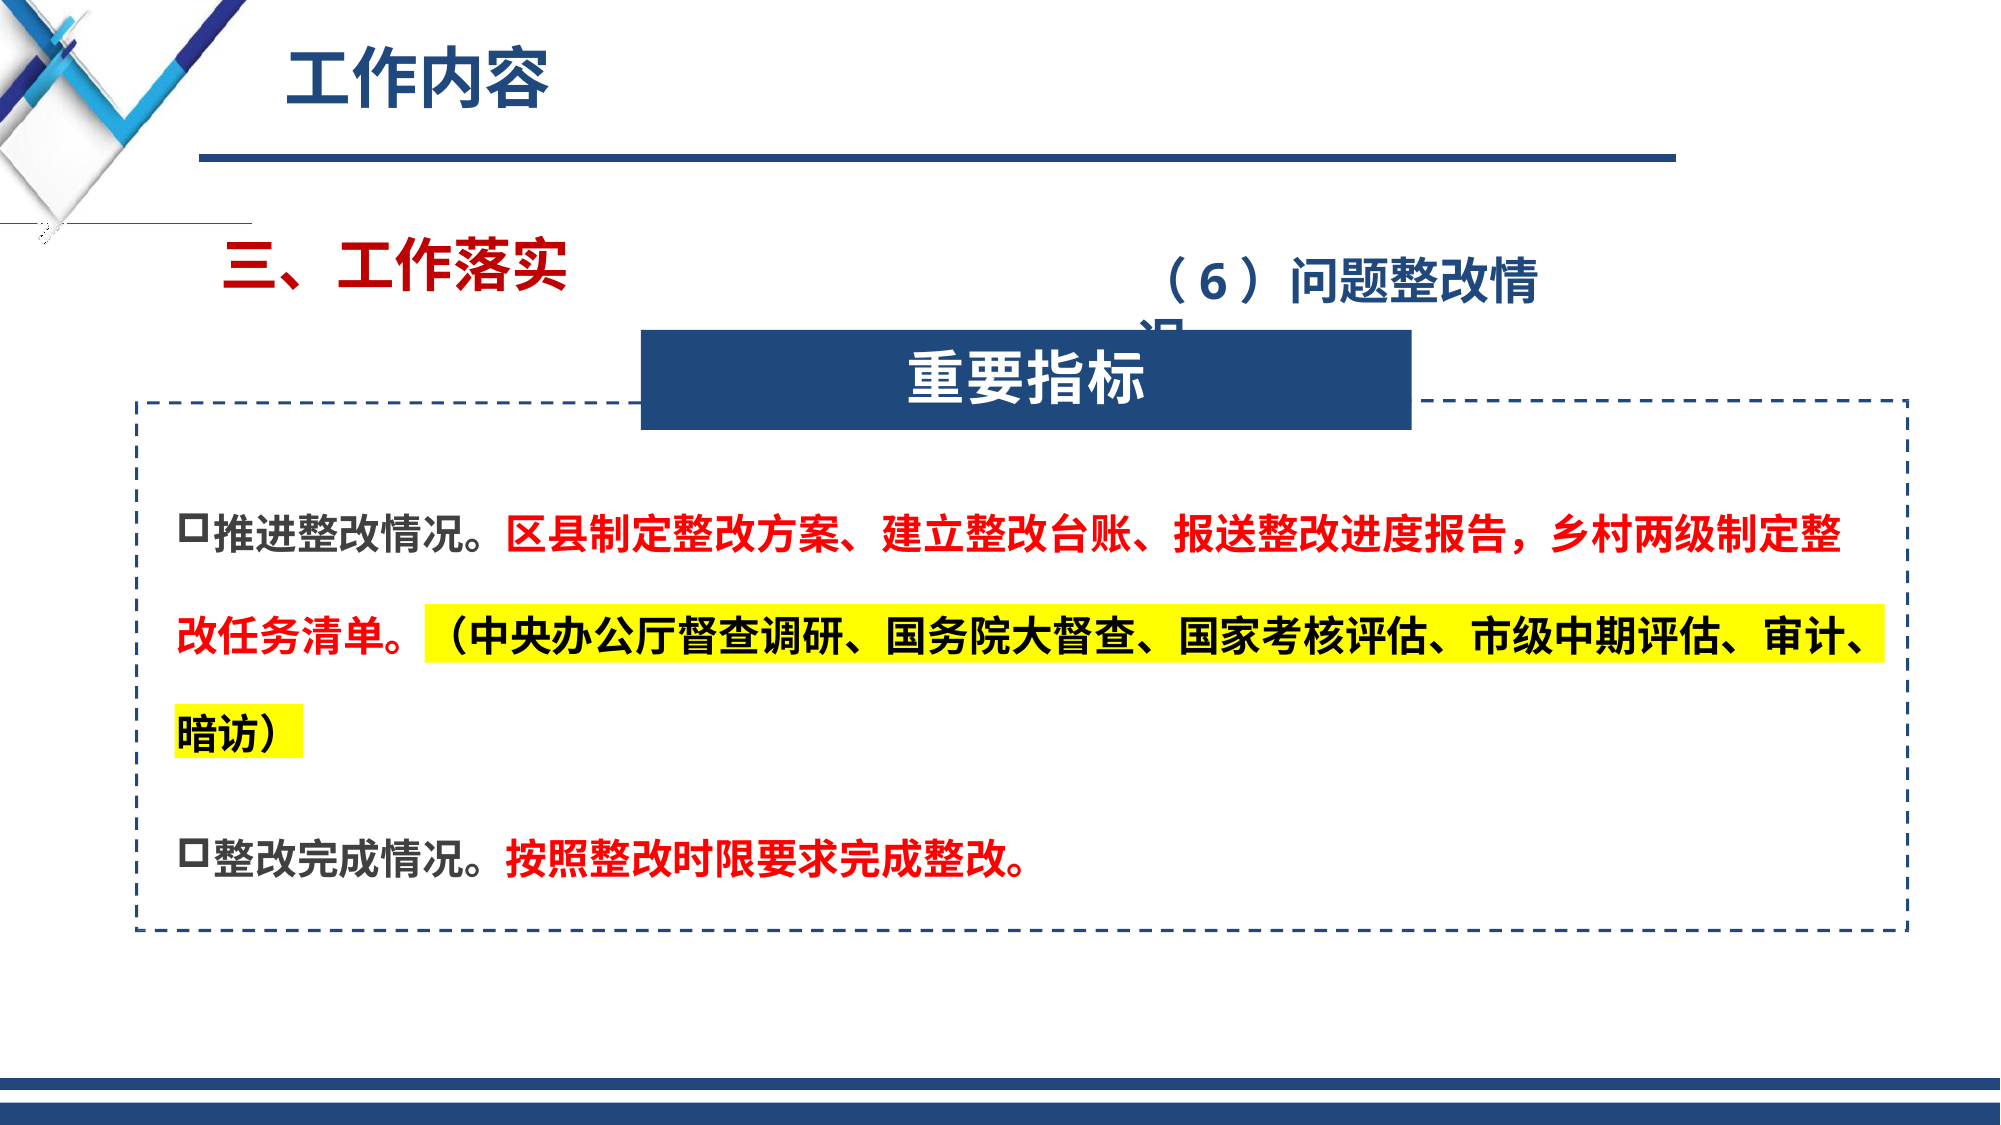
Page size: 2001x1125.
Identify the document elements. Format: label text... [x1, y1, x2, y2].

text_box [1620, 928, 1634, 933]
title 工作内容 [282, 33, 554, 224]
text_box [526, 928, 540, 933]
text_box [135, 467, 139, 480]
text_box [135, 773, 139, 787]
text_box [504, 928, 518, 933]
text_box [606, 401, 620, 405]
text_box [640, 411, 1412, 430]
text_box [1906, 679, 1910, 693]
text_box [308, 928, 321, 933]
text_box [1467, 928, 1480, 933]
text_box [1642, 928, 1655, 933]
text_box [322, 401, 335, 405]
text_box [147, 401, 160, 405]
text_box [1596, 399, 1609, 403]
text_box [1664, 928, 1677, 933]
text_box [1773, 928, 1787, 933]
text_box [343, 401, 357, 405]
text_box [540, 401, 554, 405]
text_box [1906, 723, 1910, 737]
text_box [409, 401, 423, 405]
text_box [1139, 928, 1152, 933]
text_box 整改完成情况。按照整改时限要求完成整改。 [174, 830, 1049, 884]
text_box [198, 928, 212, 933]
text_box [169, 401, 182, 405]
text_box [1795, 928, 1809, 933]
text_box [811, 928, 824, 933]
text_box [1705, 399, 1719, 403]
text_box （6）问题整改情况 [1135, 247, 1571, 370]
text_box [1270, 928, 1284, 933]
text_box [1379, 928, 1393, 933]
text_box [417, 928, 430, 933]
text_box [1906, 636, 1910, 649]
text_box [1906, 701, 1910, 715]
text_box [1530, 399, 1544, 403]
text_box [942, 928, 955, 933]
text_box [592, 928, 605, 933]
text_box [234, 401, 248, 405]
text_box [964, 928, 977, 933]
text_box [190, 401, 204, 405]
text_box [562, 401, 576, 405]
text_box [920, 928, 934, 933]
text_box [286, 928, 299, 933]
text_box [135, 817, 139, 830]
text_box [1683, 399, 1697, 403]
text_box [1576, 928, 1590, 933]
text_box [1095, 928, 1109, 933]
text_box [1117, 928, 1130, 933]
text_box [1883, 928, 1896, 933]
text_box [373, 928, 387, 933]
text_box [1906, 614, 1910, 627]
text_box [135, 423, 139, 437]
text_box [220, 928, 234, 933]
text_box [135, 489, 139, 502]
text_box [1836, 399, 1850, 403]
text_box [1204, 928, 1218, 933]
text_box [1161, 928, 1174, 933]
text_box [1336, 928, 1349, 933]
text_box [1904, 920, 1910, 933]
text_box [1421, 399, 1434, 403]
text_box 三、工作落实 [218, 226, 573, 299]
text_box [1639, 399, 1653, 403]
text_box [453, 401, 466, 405]
text_box [1401, 928, 1415, 933]
text_box [1906, 898, 1910, 912]
text_box [1008, 928, 1021, 933]
text_box [1817, 928, 1830, 933]
text_box [658, 928, 671, 933]
text_box [898, 928, 912, 933]
text_box [986, 928, 999, 933]
text_box [614, 928, 627, 933]
text_box [439, 928, 452, 933]
text_box [1029, 928, 1043, 933]
text_box [1443, 399, 1456, 403]
text_box [1906, 548, 1910, 562]
text_box [135, 926, 146, 933]
text_box [1906, 417, 1910, 430]
text_box [135, 533, 139, 546]
text_box [1749, 399, 1762, 403]
text_box [1839, 928, 1852, 933]
text_box [1906, 592, 1910, 605]
text_box [1708, 928, 1721, 933]
picture [0, 0, 252, 245]
text_box [723, 928, 737, 933]
text_box [135, 883, 139, 896]
text_box [1445, 928, 1459, 933]
text_box [497, 401, 510, 405]
text_box [1906, 854, 1910, 868]
text_box 暗访） [174, 703, 304, 759]
text_box [483, 928, 496, 933]
text_box [351, 928, 365, 933]
text_box [242, 928, 255, 933]
text_box [212, 401, 226, 405]
text_box [329, 928, 343, 933]
text_box [1618, 399, 1631, 403]
text_box [1906, 767, 1910, 780]
text_box [431, 401, 444, 405]
text_box [135, 620, 139, 634]
text_box [365, 401, 379, 405]
text_box [1486, 399, 1500, 403]
text_box [854, 928, 868, 933]
text_box 重要指标 [640, 338, 1412, 411]
text_box [745, 928, 759, 933]
text_box [1906, 876, 1910, 890]
text_box [1880, 399, 1894, 403]
text_box [176, 928, 190, 933]
text_box [789, 928, 802, 933]
text_box [1183, 928, 1196, 933]
text_box [1751, 928, 1765, 933]
text_box [1073, 928, 1087, 933]
text_box [1226, 928, 1240, 933]
text_box [1051, 928, 1065, 933]
text_box [1489, 928, 1502, 933]
text_box [256, 401, 269, 405]
text_box [135, 576, 139, 590]
text_box [1906, 504, 1910, 518]
text_box [1906, 570, 1910, 584]
text_box [387, 401, 401, 405]
text_box [636, 928, 649, 933]
text_box [584, 401, 598, 405]
text_box [1814, 399, 1828, 403]
text_box [135, 729, 139, 743]
text_box [1906, 526, 1910, 540]
text_box [135, 686, 139, 699]
text_box [135, 795, 139, 809]
text_box [135, 861, 139, 874]
text_box [1661, 399, 1675, 403]
text_box [1906, 483, 1910, 496]
text_box 推进整改情况。区县制定整改方案、建立整改台账、报送整改进度报告，乡村两级制定整 改任务清单。（中央办公厅督查调研、国务院大督查、国家考核评估、市级中期评估、审计、 [174, 505, 1887, 661]
text_box [767, 928, 780, 933]
text_box [1793, 399, 1806, 403]
text_box [1423, 928, 1437, 933]
text_box [1902, 399, 1910, 409]
text_box [1598, 928, 1612, 933]
text_box [1358, 928, 1371, 933]
text_box [833, 928, 846, 933]
text_box [1906, 745, 1910, 759]
text_box [701, 928, 715, 933]
text_box [135, 401, 139, 415]
text_box [135, 554, 139, 568]
text_box [1292, 928, 1305, 933]
text_box [300, 401, 313, 405]
text_box [135, 445, 139, 459]
text_box [1861, 928, 1874, 933]
text_box [1727, 399, 1740, 403]
text_box [548, 928, 562, 933]
text_box [1906, 461, 1910, 474]
text_box [1906, 658, 1910, 671]
text_box [135, 839, 139, 852]
text_box [1729, 928, 1743, 933]
text_box [1906, 833, 1910, 846]
text_box [1464, 399, 1478, 403]
text_box [135, 904, 139, 918]
text_box [135, 664, 139, 677]
text_box [628, 401, 641, 405]
text_box [1574, 399, 1587, 403]
text_box [264, 928, 277, 933]
text_box [278, 401, 291, 405]
text_box [1906, 439, 1910, 452]
text_box [570, 928, 584, 933]
text_box [154, 928, 168, 933]
text_box [1906, 789, 1910, 802]
text_box [135, 751, 139, 765]
text_box [679, 928, 693, 933]
text_box [1686, 928, 1699, 933]
text_box [0, 1102, 2000, 1125]
text_box [1858, 399, 1872, 403]
text_box [1771, 399, 1784, 403]
text_box [135, 708, 139, 721]
text_box [1552, 399, 1565, 403]
text_box [518, 401, 532, 405]
text_box [135, 511, 139, 524]
text_box [461, 928, 474, 933]
text_box [135, 642, 139, 655]
text_box [1533, 928, 1546, 933]
text_box [475, 401, 488, 405]
text_box [876, 928, 890, 933]
text_box [1906, 811, 1910, 824]
text_box [1314, 928, 1327, 933]
text_box [395, 928, 409, 933]
text_box [1511, 928, 1524, 933]
text_box [1248, 928, 1262, 933]
text_box [1554, 928, 1568, 933]
text_box [640, 329, 1135, 338]
text_box [1508, 399, 1522, 403]
text_box [135, 598, 139, 612]
